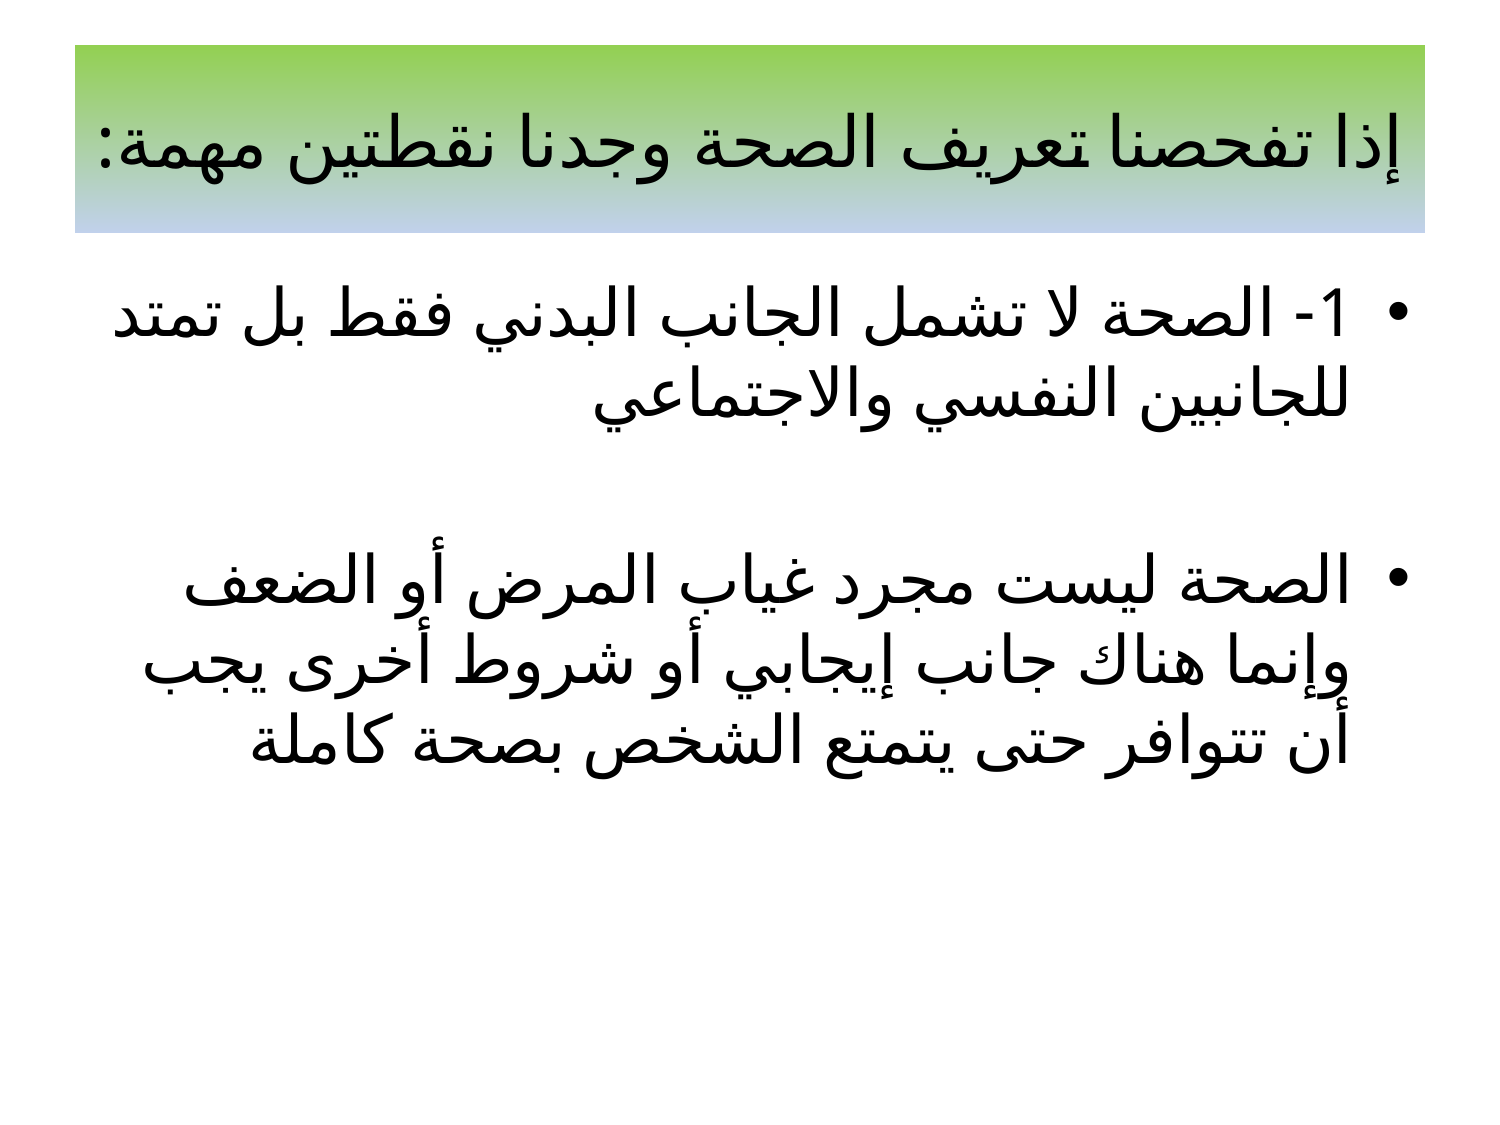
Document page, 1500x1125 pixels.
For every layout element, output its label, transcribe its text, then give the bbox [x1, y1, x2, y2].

list 1- الصحة لا تشمل الجانب البدني فقط بل تمتد للجانبين النفسي والاجتماعي الصحة ليست مجرد غياب المرض أو الضعف وإنما هناك جانب إيجابي أو شروط أخرى يجب أن تتوافر حتى يتمتع الشخص بصحة كاملة [75, 262, 1425, 1005]
title إذا تفحصنا تعريف الصحة وجدنا نقطتين مهمة: [75, 45, 1425, 233]
